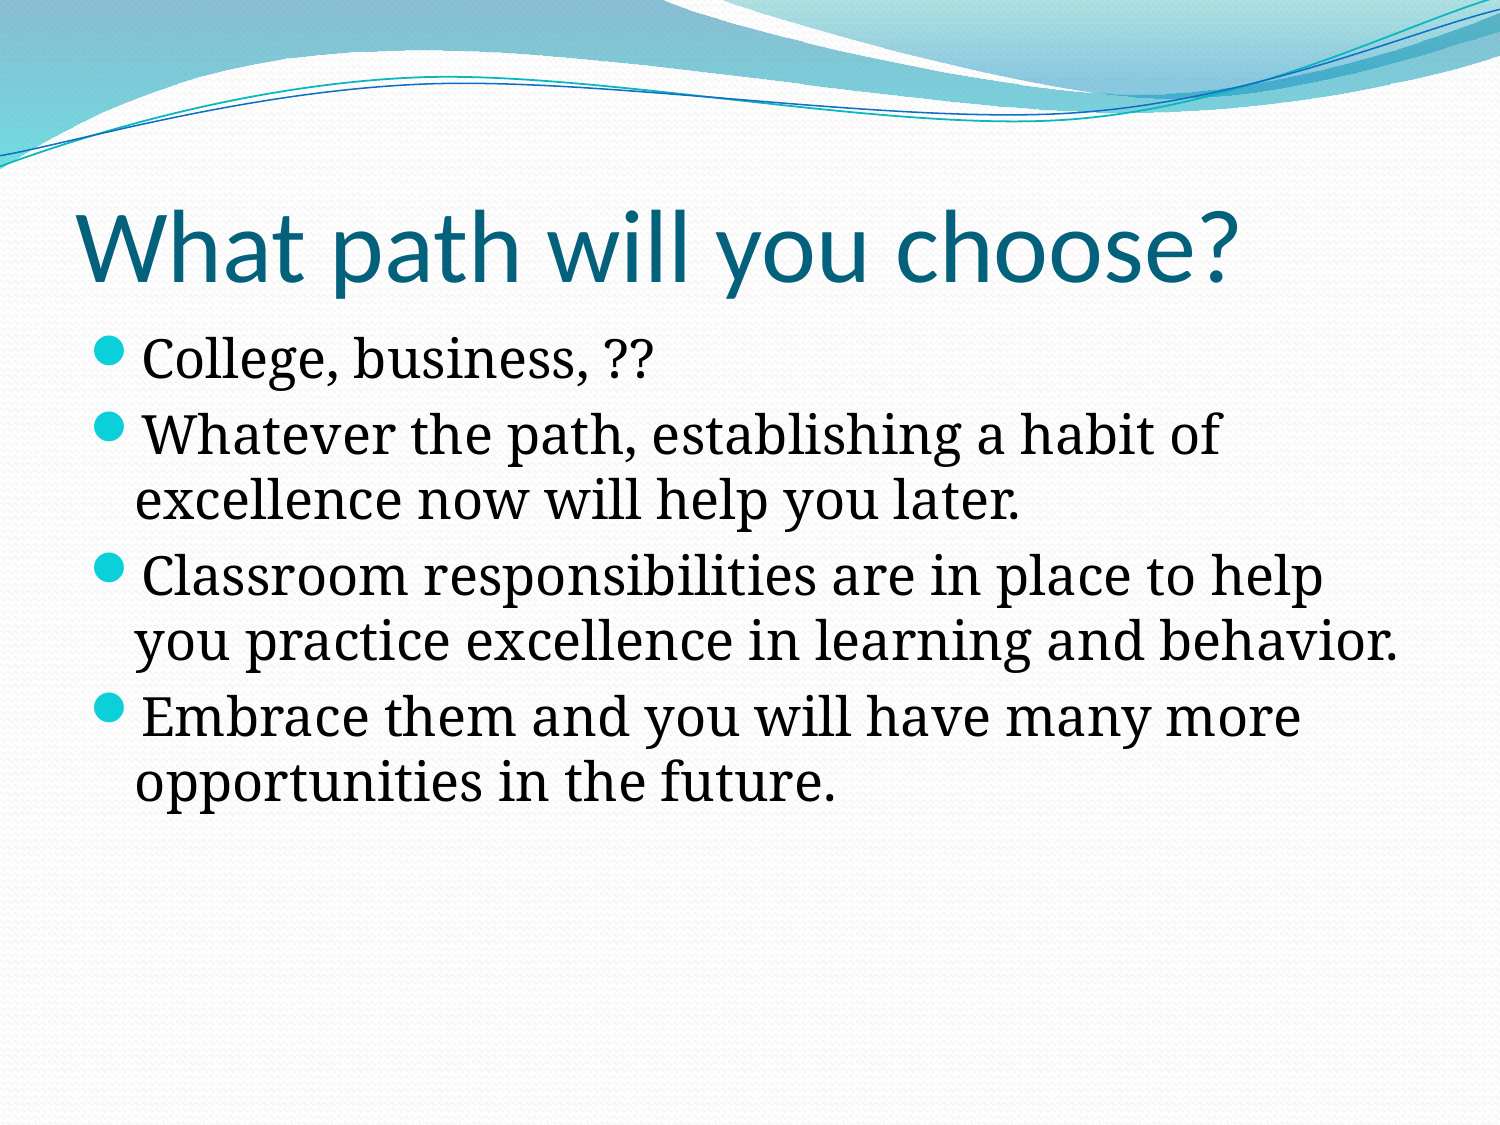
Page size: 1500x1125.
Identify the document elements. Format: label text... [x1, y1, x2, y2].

title What path will you choose? [75, 115, 1425, 303]
list College, business, ?? Whatever the path, establishing a habit of excellence now will help you later. Classroom responsibilities are in place to help you practice excellence in learning and behavior. Embrace them and you will have many more opportunities in the future. [75, 317, 1425, 1038]
